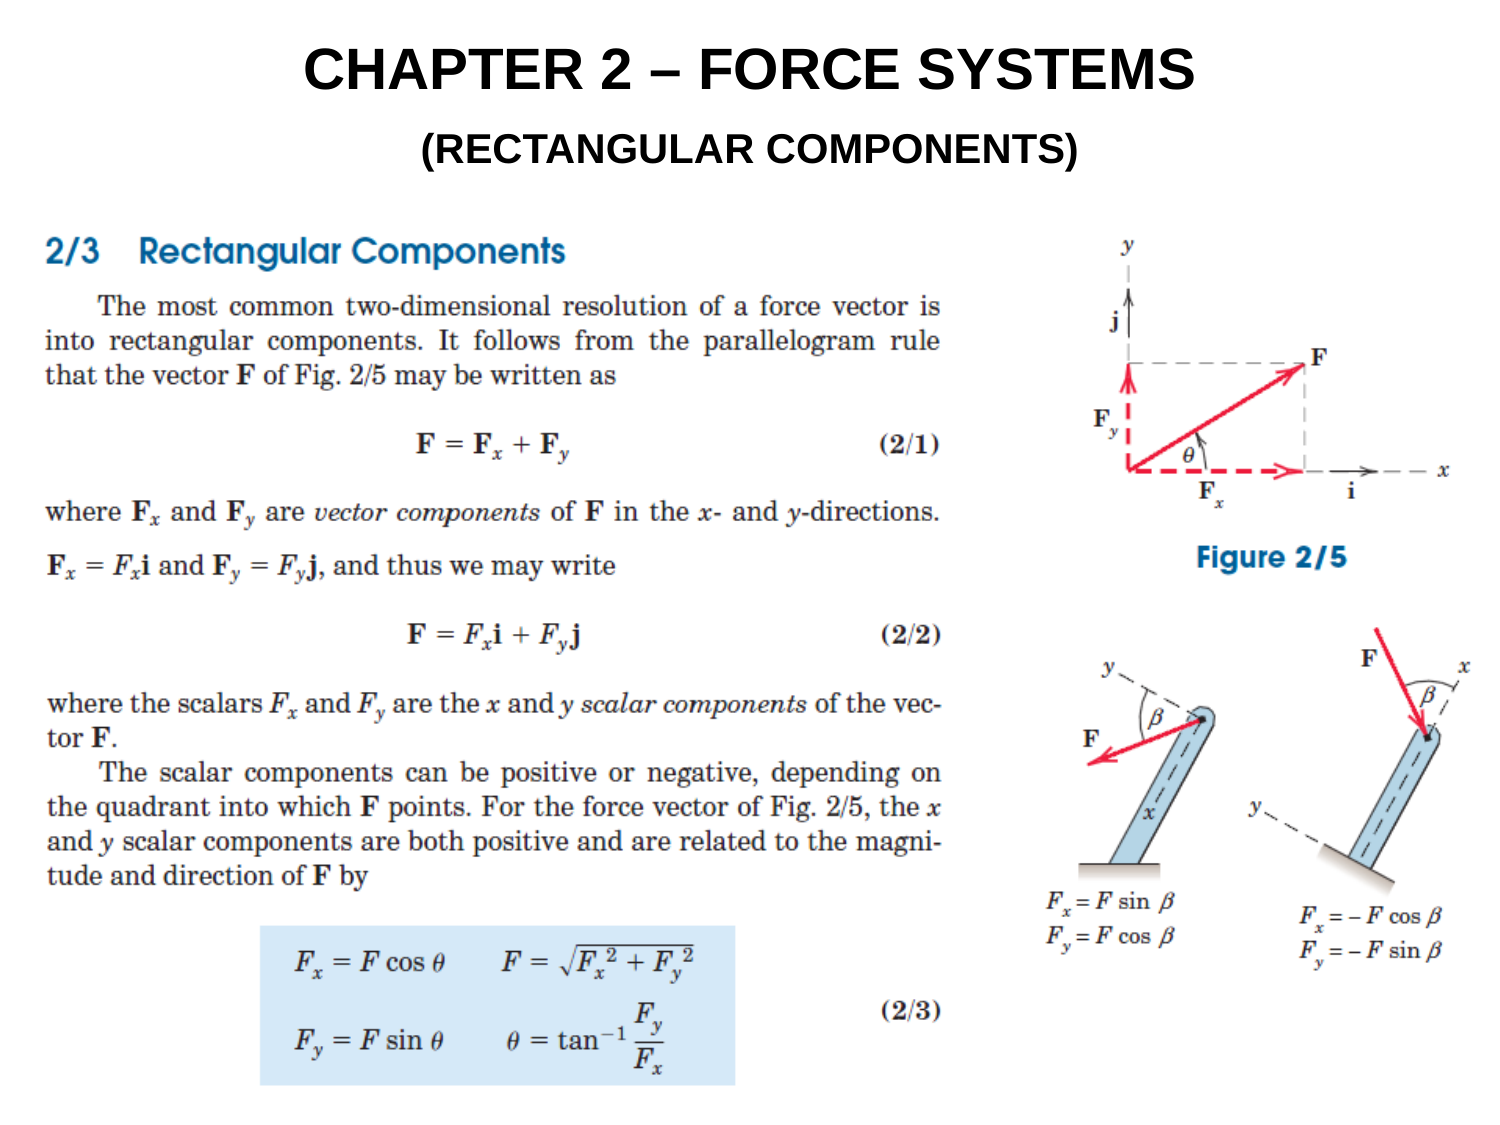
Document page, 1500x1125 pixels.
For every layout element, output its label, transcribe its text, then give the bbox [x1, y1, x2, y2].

picture [40, 231, 947, 532]
picture [1068, 231, 1460, 583]
picture [43, 550, 946, 1092]
text_box CHAPTER 2 – FORCE SYSTEMS (RECTANGULAR COMPONENTS) [23, 23, 1477, 179]
picture [1245, 611, 1475, 977]
picture [1033, 656, 1222, 961]
